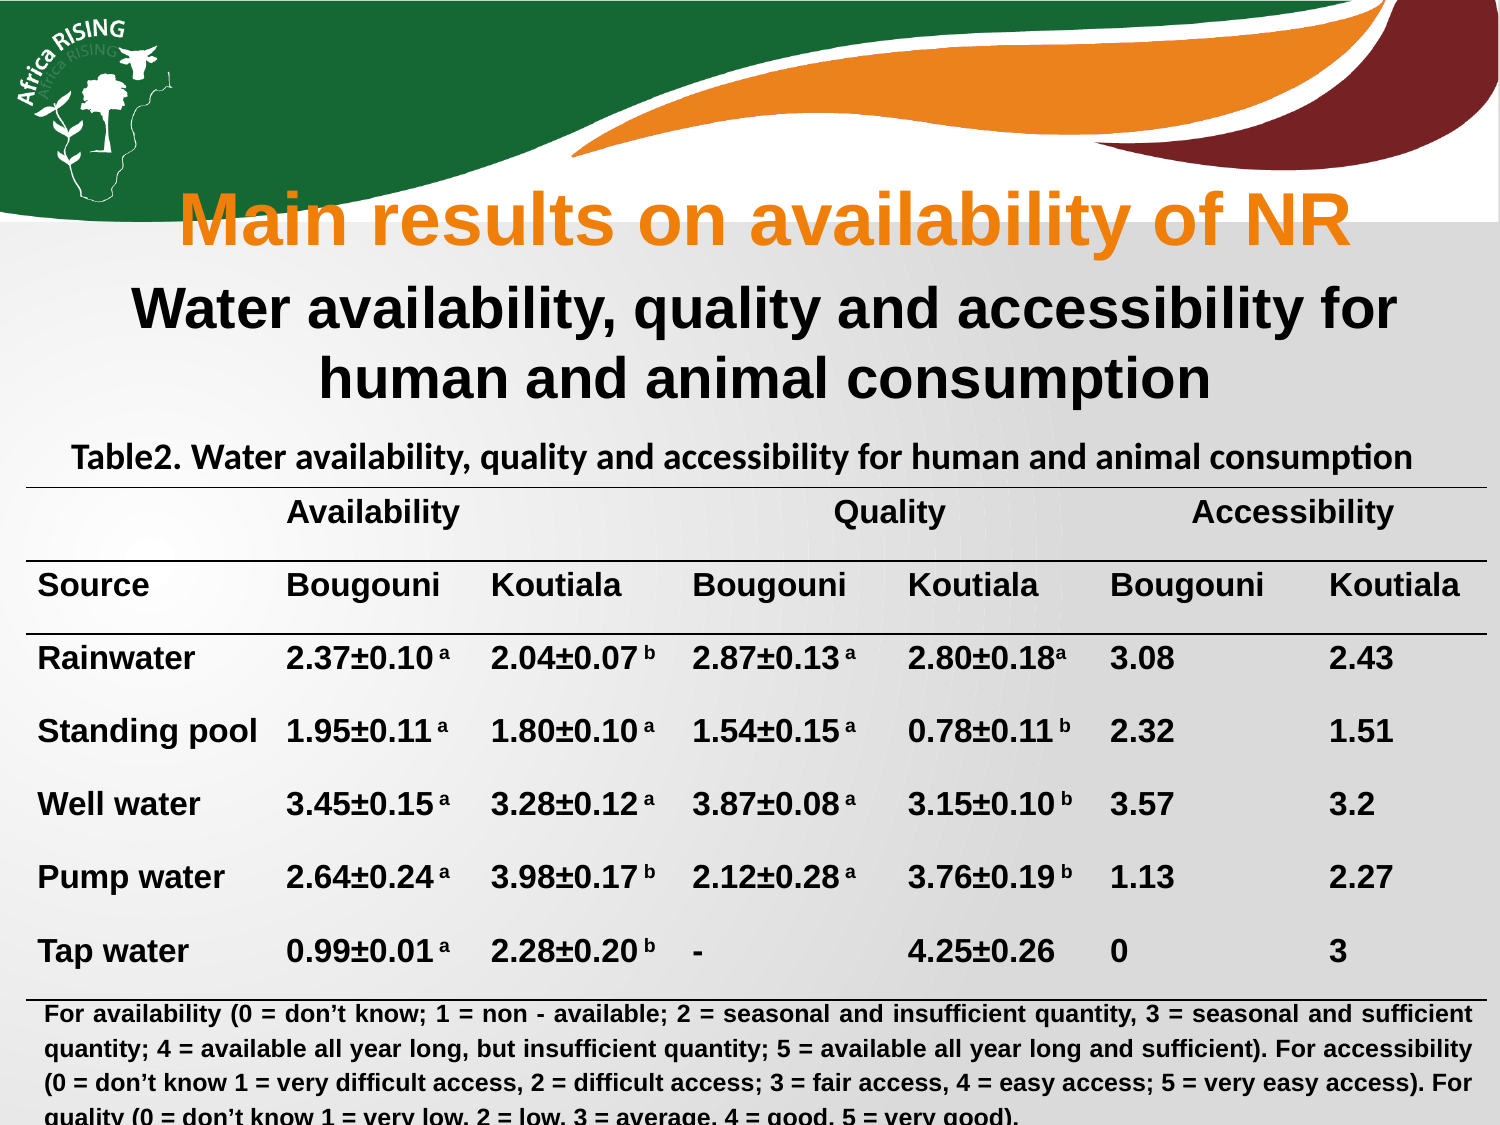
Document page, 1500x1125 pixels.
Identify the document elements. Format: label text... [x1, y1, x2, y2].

table_cell Bougouni [1099, 562, 1318, 633]
table_cell 3 [1318, 927, 1487, 985]
table_cell Koutiala [1318, 562, 1487, 633]
text_box For availability (0 = don’t know; 1 = non - available; 2 = seasonal and insufficient quantity, 3 = seasonal and sufficient quantity; 4 = available all year long, but insufficient quantity; 5 = available all year long and sufficient). For accessibility (0 = don’t know 1 = very difficult access, 2 = difficult access; 3 = fair access, 4 = easy access; 5 = very easy access). For quality (0 = don’t know 1 = very low, 2 = low, 3 = average, 4 = good, 5 = very good). [29, 985, 1491, 1125]
table_cell Koutiala [897, 562, 1099, 633]
table_cell 3.57 [1099, 780, 1318, 853]
list Main results on availability of NR [112, 162, 1401, 263]
table_cell 2.04±0.07 b [480, 635, 681, 707]
table_cell 2.27 [1318, 853, 1487, 927]
table_header Availability [275, 488, 681, 560]
table_cell Well water [26, 780, 275, 853]
table_cell - [681, 927, 897, 985]
table_cell Pump water [26, 853, 275, 927]
table_cell 2.80±0.18a [897, 635, 1099, 707]
picture [0, 0, 1499, 222]
table_cell 2.28±0.20 b [480, 927, 681, 985]
table_cell 2.43 [1318, 635, 1487, 707]
table_cell 2.87±0.13 a [681, 635, 897, 707]
table_cell 4.25±0.26 [897, 927, 1099, 985]
table_cell Bougouni [275, 562, 480, 633]
table_cell 3.98±0.17 b [480, 853, 681, 927]
table_cell Bougouni [681, 562, 897, 633]
table_cell 3.76±0.19 b [897, 853, 1099, 927]
table_cell 1.13 [1099, 853, 1318, 927]
table_cell 3.87±0.08 a [681, 780, 897, 853]
table_cell 1.54±0.15 a [681, 707, 897, 780]
table_cell 3.15±0.10 b [897, 780, 1099, 853]
table_header Quality [681, 488, 1099, 560]
table_cell 2.64±0.24 a [275, 853, 480, 927]
table_cell 2.37±0.10 a [275, 635, 480, 707]
table_header [26, 488, 275, 560]
table_cell 2.32 [1099, 707, 1318, 780]
table_cell Standing pool [26, 707, 275, 780]
table_cell 3.08 [1099, 635, 1318, 707]
table_cell Source [26, 562, 275, 633]
table_cell Rainwater [26, 635, 275, 707]
table_cell 2.12±0.28 a [681, 853, 897, 927]
table_cell 3.2 [1318, 780, 1487, 853]
table_cell 3.45±0.15 a [275, 780, 480, 853]
table_header Accessibility [1099, 488, 1487, 560]
table_cell 0.99±0.01 a [275, 927, 480, 985]
table_cell 1.95±0.11 a [275, 707, 480, 780]
table_cell Tap water [26, 927, 275, 999]
table_cell 1.51 [1318, 707, 1487, 780]
list Water availability, quality and accessibility for human and animal consumption Table2. Water availability, quality and accessibility for human and animal consumption [37, 262, 1475, 487]
table_cell 1.80±0.10 a [480, 707, 681, 780]
table_cell Koutiala [480, 562, 681, 633]
table_cell 0.78±0.11 b [897, 707, 1099, 780]
table_cell 0 [1099, 927, 1318, 985]
table_cell 3.28±0.12 a [480, 780, 681, 853]
